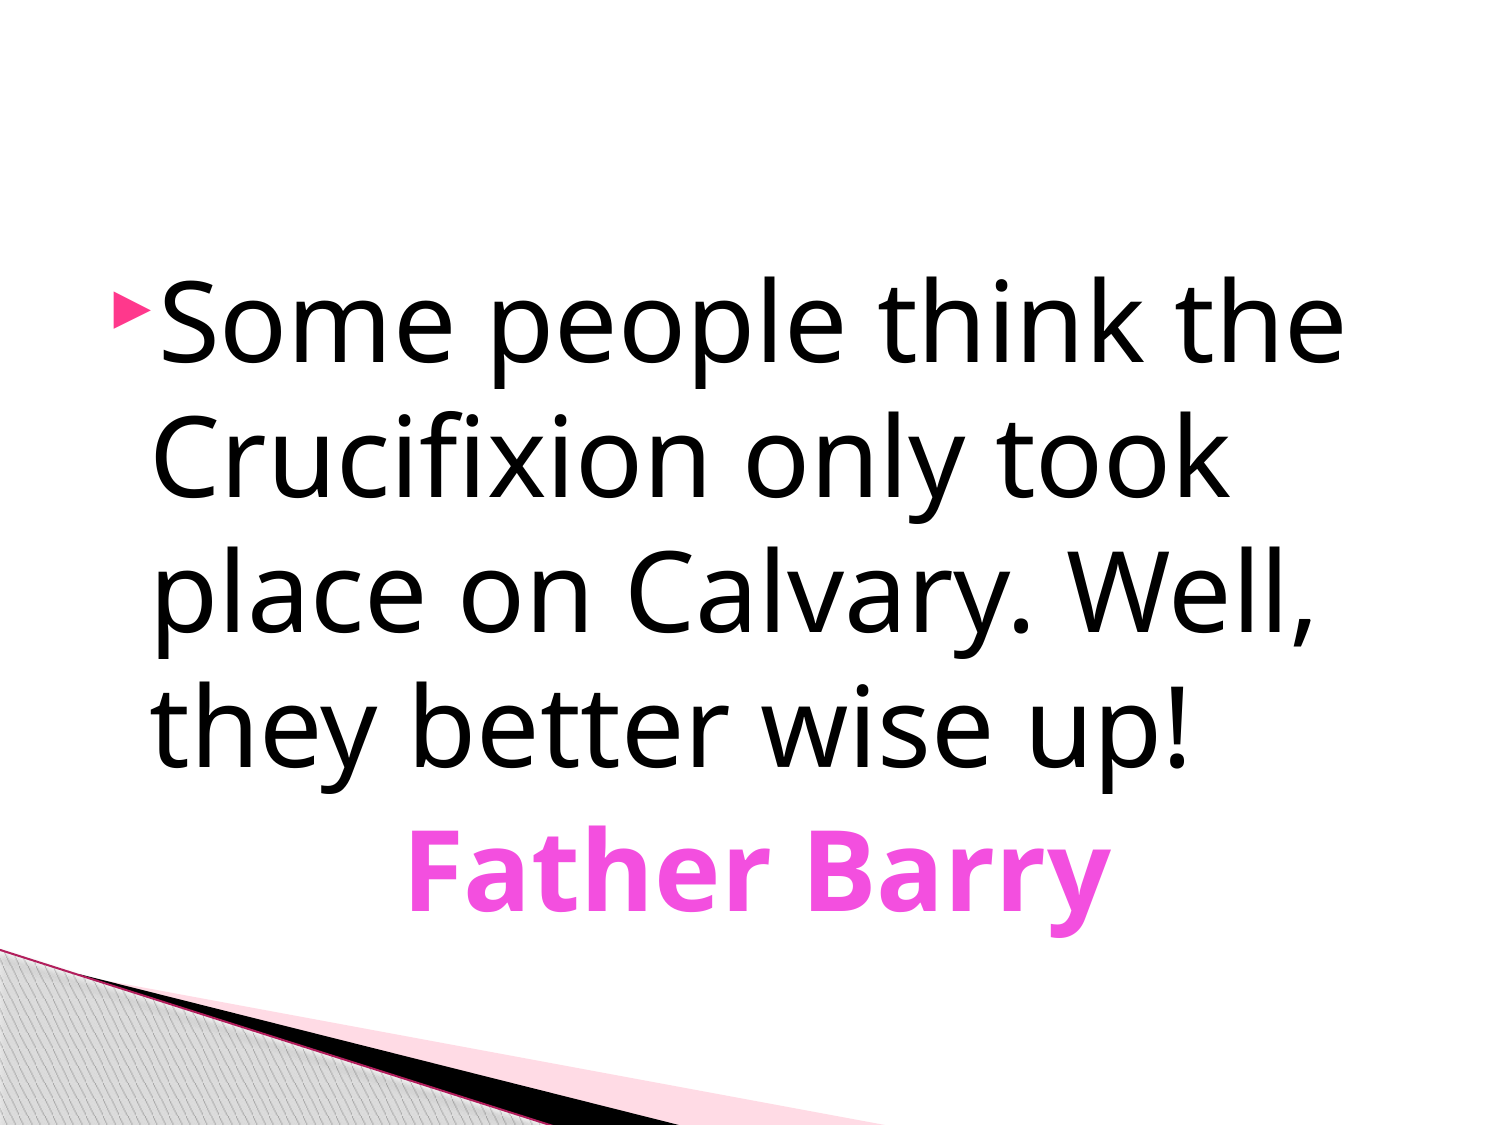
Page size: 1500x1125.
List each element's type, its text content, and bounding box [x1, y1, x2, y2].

list Some people think the Crucifixion only took place on Calvary. Well, they better wise up! Father Barry [75, 243, 1425, 986]
